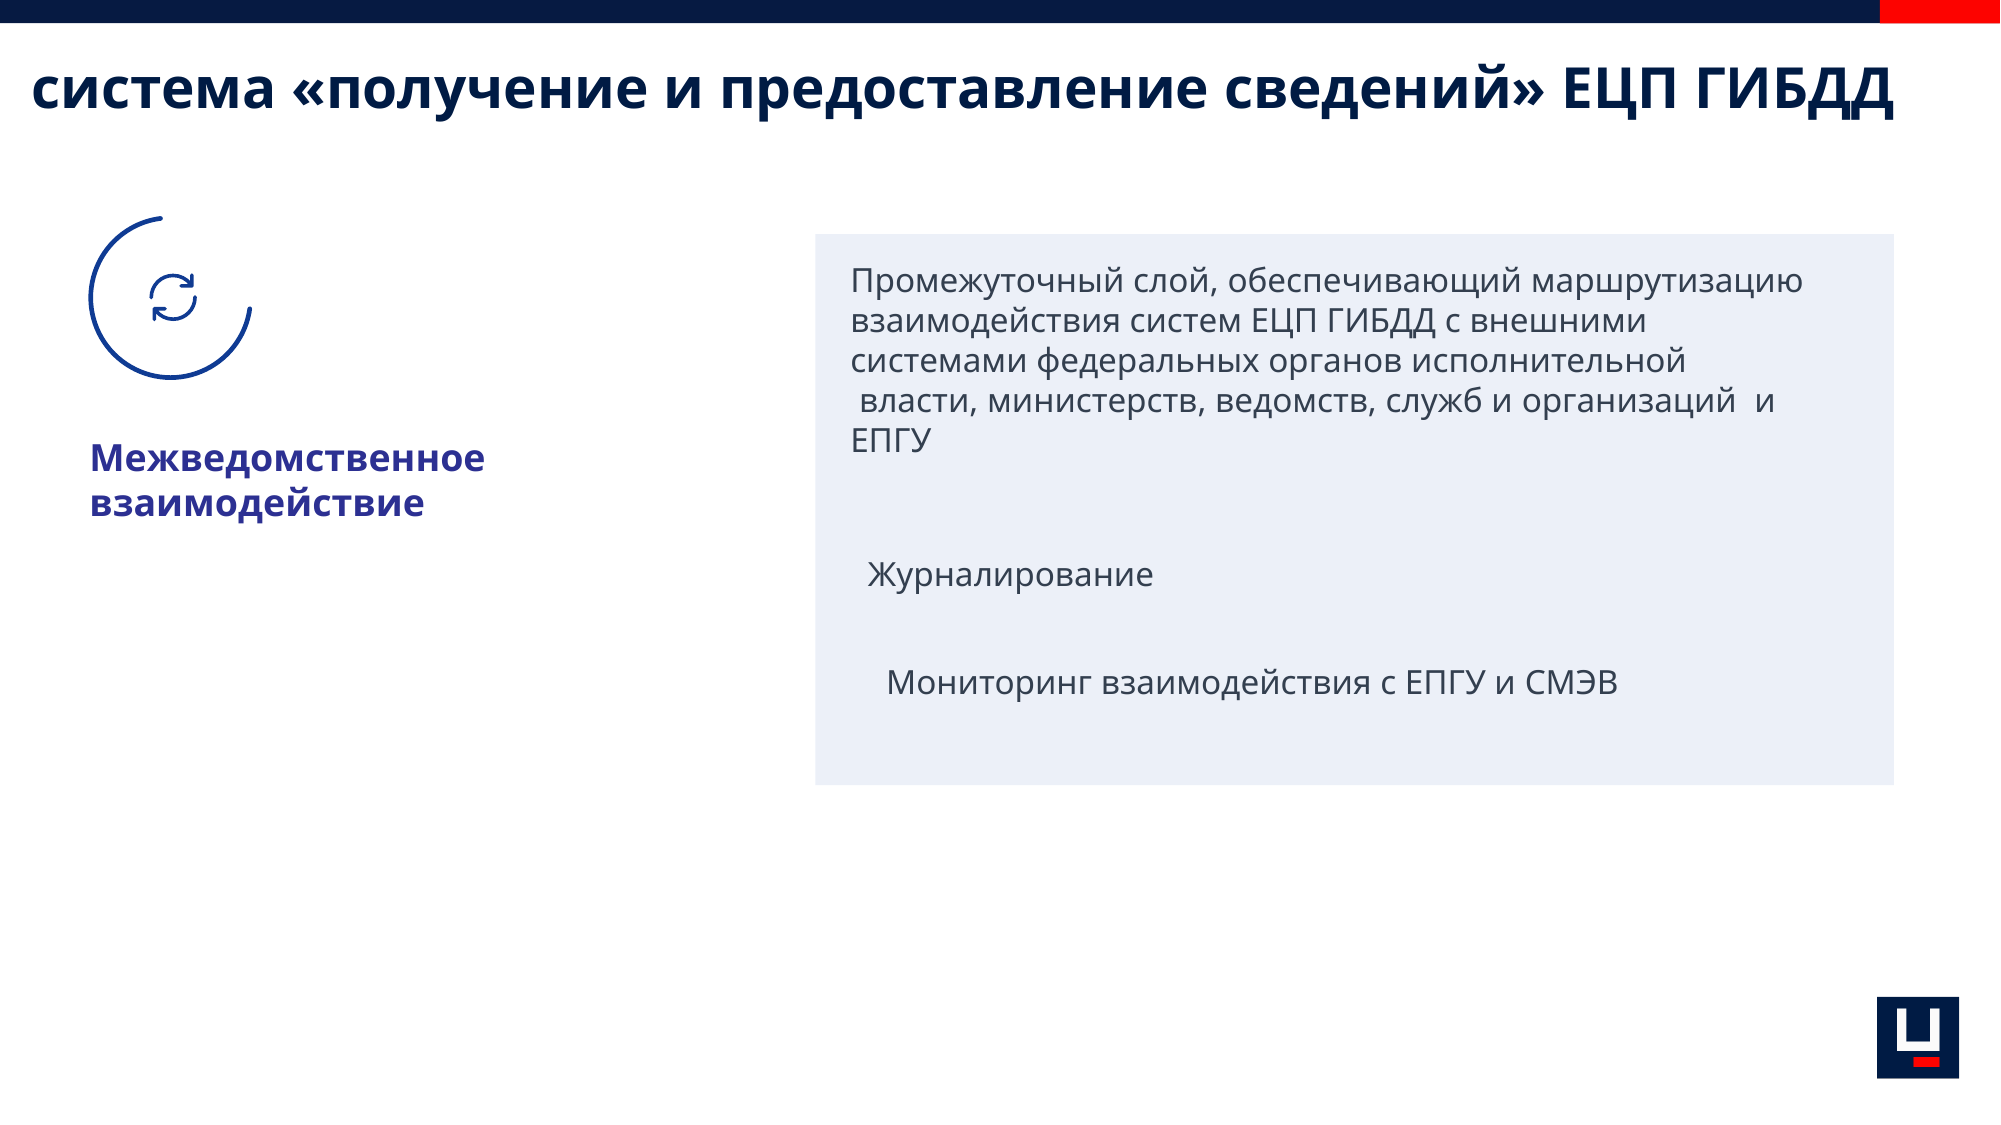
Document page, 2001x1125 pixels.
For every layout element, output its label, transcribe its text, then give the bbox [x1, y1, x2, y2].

picture [1850, 969, 1986, 1105]
text_box Мониторинг взаимодействия с ЕПГУ и СМЭВ [871, 653, 1635, 709]
text_box [150, 274, 193, 299]
text_box [90, 217, 251, 379]
text_box Межведомственное взаимодействие [74, 426, 701, 531]
text_box [814, 233, 1895, 786]
title система «получение и предоставление сведений» ЕЦП ГИБДД [16, 26, 1935, 154]
text_box Промежуточный слой, обеспечивающий маршрутизацию взаимодействия систем ЕЦП ГИБДД с внешними системами федеральных органов исполнительной власти, министерств, ведомств, служб и организаций и ЕПГУ [835, 252, 1844, 467]
text_box [153, 296, 197, 321]
text_box Журналирование [853, 545, 1170, 601]
